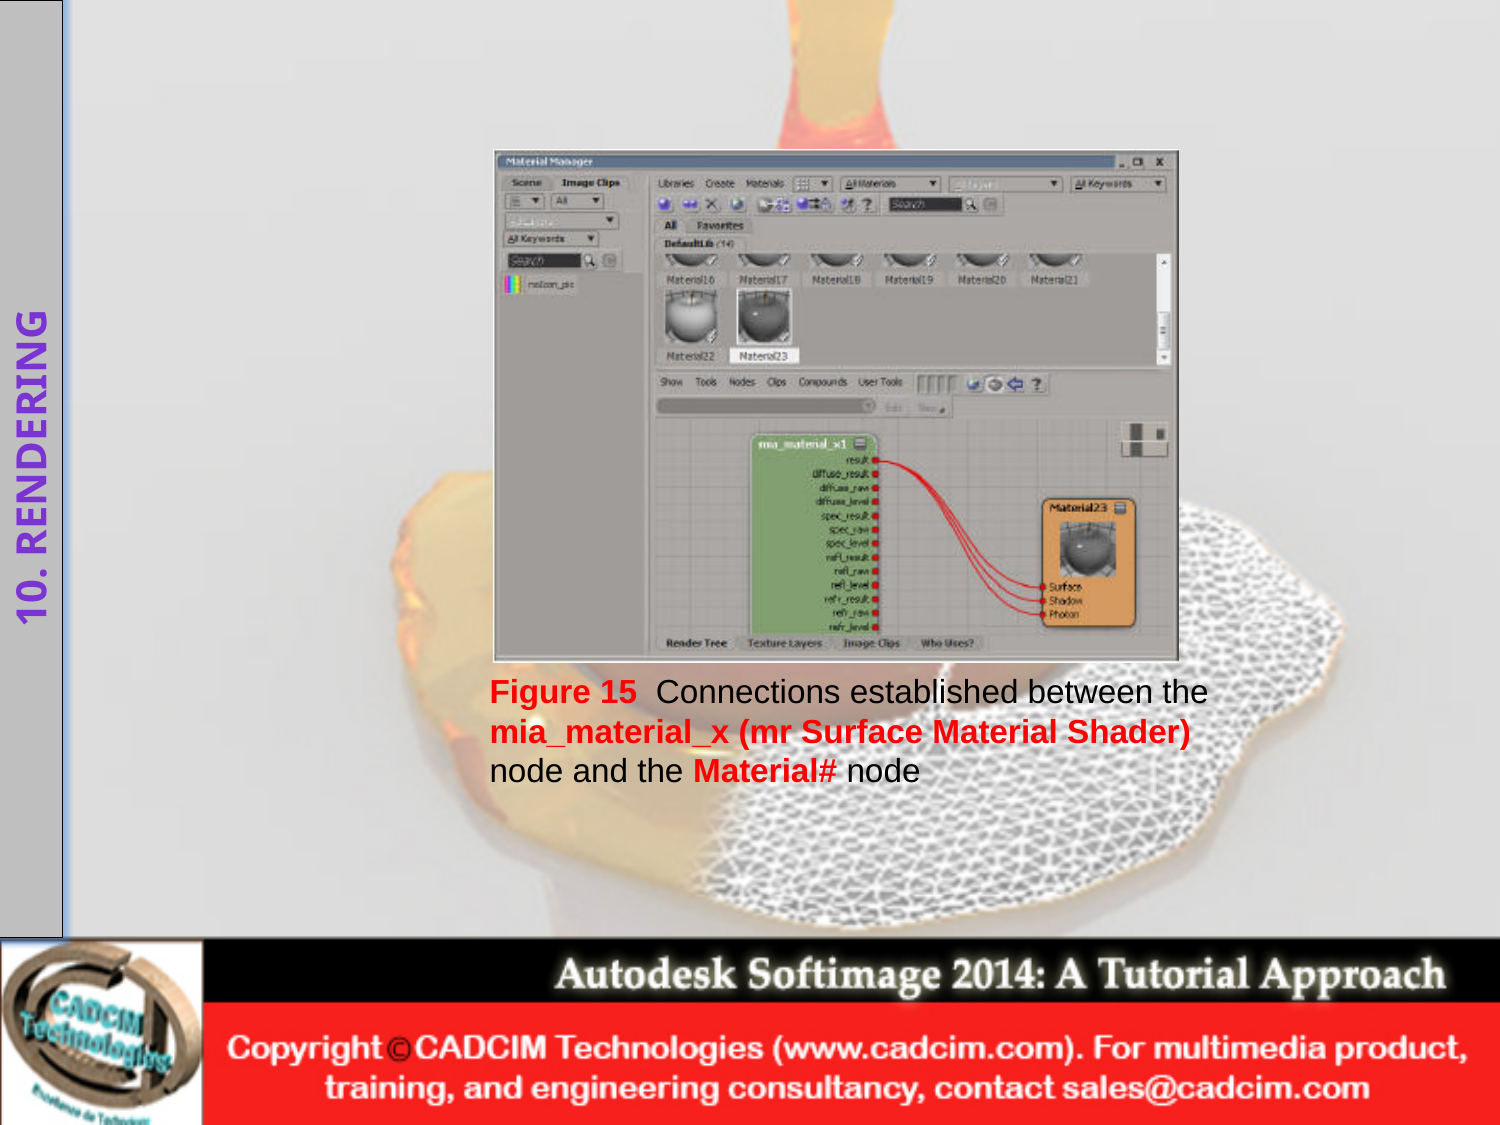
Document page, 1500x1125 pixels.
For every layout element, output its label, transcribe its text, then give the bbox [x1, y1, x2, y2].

text_box Figure 15 Connections established between the mia_material_x (mr Surface Material Shader) node and the Material# node [474, 662, 1225, 797]
picture [0, 0, 1500, 1125]
